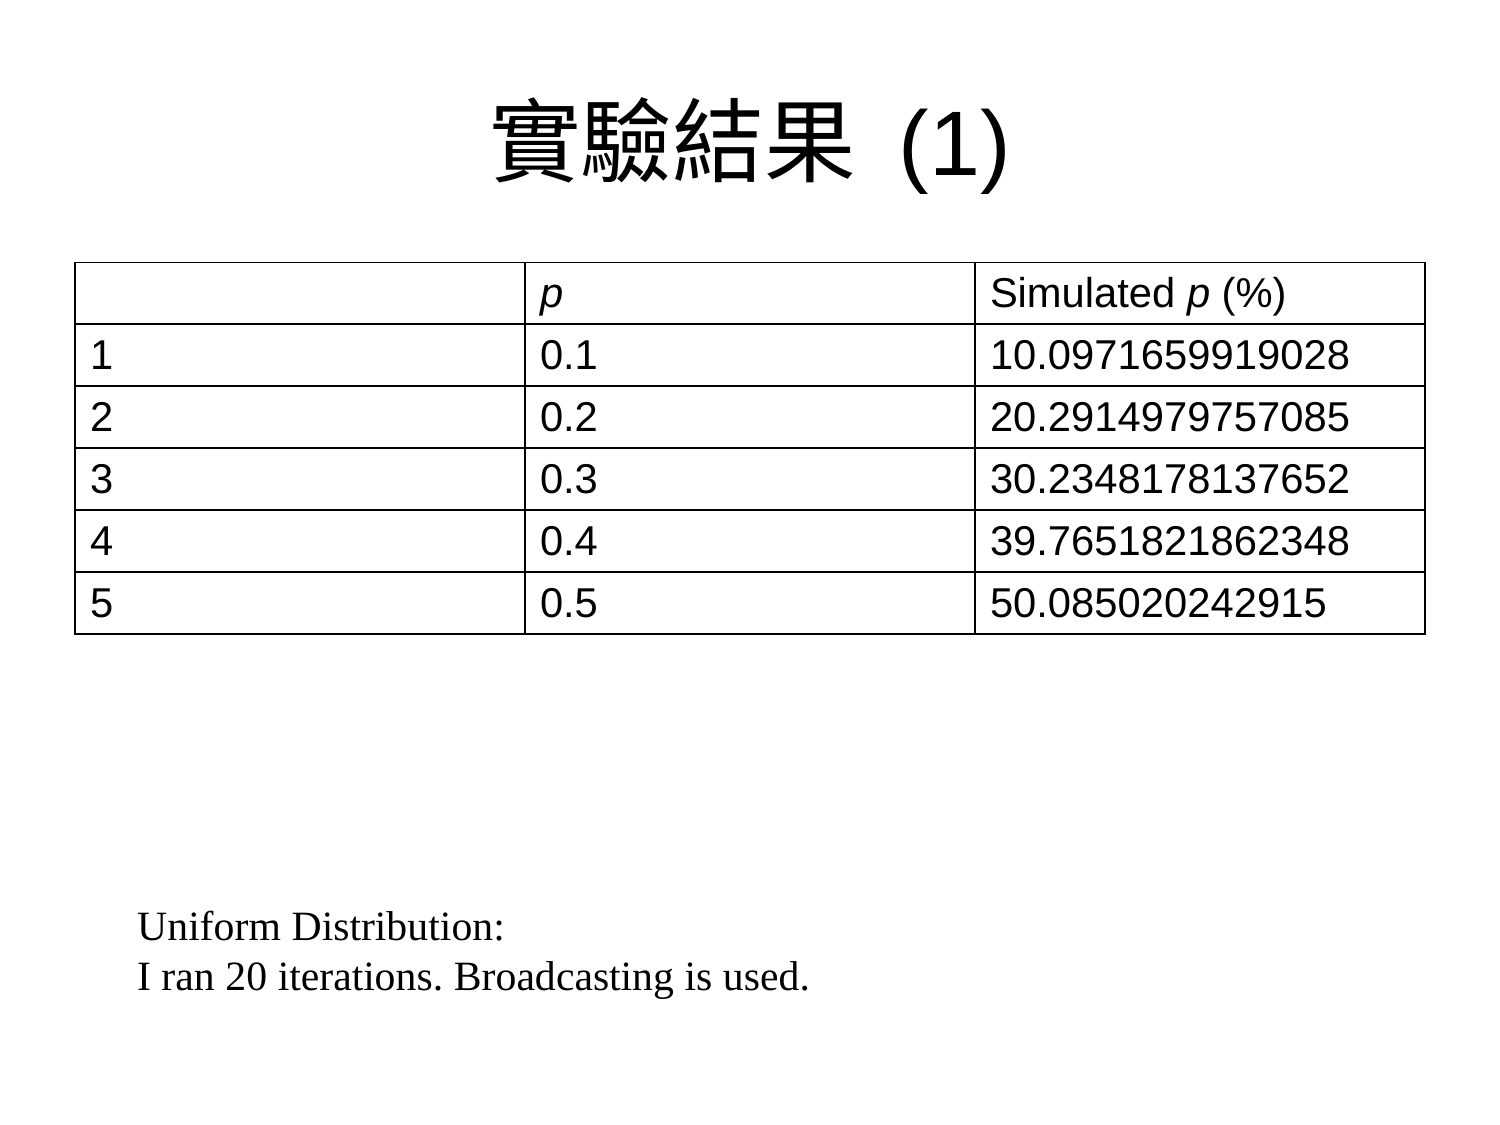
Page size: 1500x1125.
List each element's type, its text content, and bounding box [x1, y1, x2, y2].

table_cell 0.4 [526, 511, 974, 571]
text_box Uniform Distribution: I ran 20 iterations. Broadcasting is used. [122, 891, 826, 1007]
table_cell 1 [76, 325, 524, 385]
table_cell 0.5 [526, 573, 974, 633]
title 實驗結果 (1) [74, 44, 1426, 233]
table_cell 0.3 [526, 449, 974, 509]
table_cell 39.7651821862348 [976, 511, 1424, 571]
table_header p [526, 263, 974, 323]
table_cell 3 [76, 449, 524, 509]
table_cell 10.0971659919028 [976, 325, 1424, 385]
table_cell 50.085020242915 [976, 573, 1424, 633]
table_header [76, 263, 524, 323]
table_cell 0.1 [526, 325, 974, 385]
table_cell 5 [76, 573, 524, 633]
table_cell 20.2914979757085 [976, 387, 1424, 447]
table_cell 4 [76, 511, 524, 571]
table_cell 2 [76, 387, 524, 447]
table_cell 30.2348178137652 [976, 449, 1424, 509]
table_cell 0.2 [526, 387, 974, 447]
table_header Simulated p (%) [976, 263, 1424, 323]
